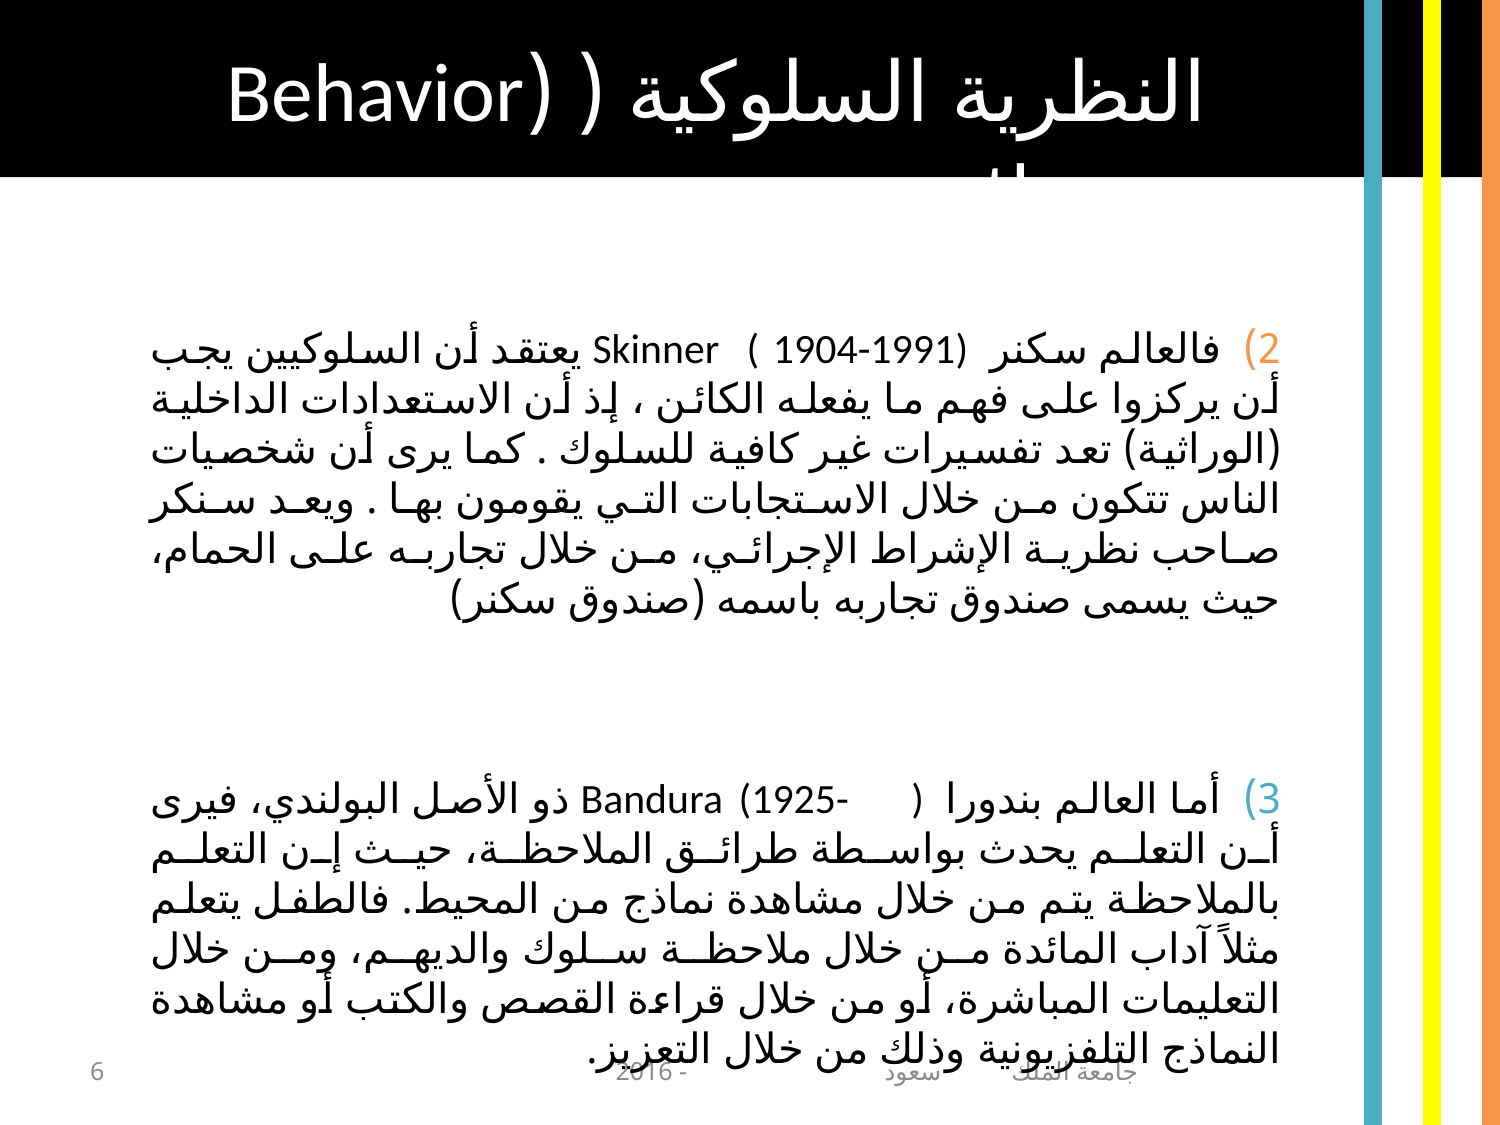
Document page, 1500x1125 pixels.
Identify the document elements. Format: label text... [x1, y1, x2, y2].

text_box [1362, 0, 1384, 1125]
text_box [1421, 0, 1443, 1125]
text_box [1480, 0, 1500, 1125]
text_box [1443, 0, 1480, 179]
slide_number 6 [75, 1042, 425, 1103]
text_box 2) فالعالم سكنر Skinner ( 1904-1991) يعتقد أن السلوكيين يجب أن يركزوا على فهم ما يفعله الكائن ، إذ أن الاستعدادات الداخلية (الوراثية) تعد تفسيرات غير كافية للسلوك . كما يرى أن شخصيات الناس تتكون من خلال الاستجابات التي يقومون بها . ويعد سنكر صاحب نظرية الإشراط الإجرائي، من خلال تجاربه على الحمام، حيث يسمى صندوق تجاربه باسمه (صندوق سكنر) 3) أما العالم بندورا Bandura (1925- ) ذو الأصل البولندي، فيرى أن التعلم يحدث بواسطة طرائق الملاحظة، حيث إن التعلم بالملاحظة يتم من خلال مشاهدة نماذج من المحيط. فالطفل يتعلم مثلاً آداب المائدة من خلال ملاحظة سلوك والديهم، ومن خلال التعليمات المباشرة، أو من خلال قراءة القصص والكتب أو مشاهدة النماذج التلفزيونية وذلك من خلال التعزيز. [135, 314, 1315, 917]
footer جامعة الملك سعود - 2016 [512, 1042, 988, 1103]
text_box [1384, 0, 1421, 179]
text_box [0, 0, 1362, 179]
text_box النظرية السلوكية ( (Behavior theory [0, 30, 1223, 246]
